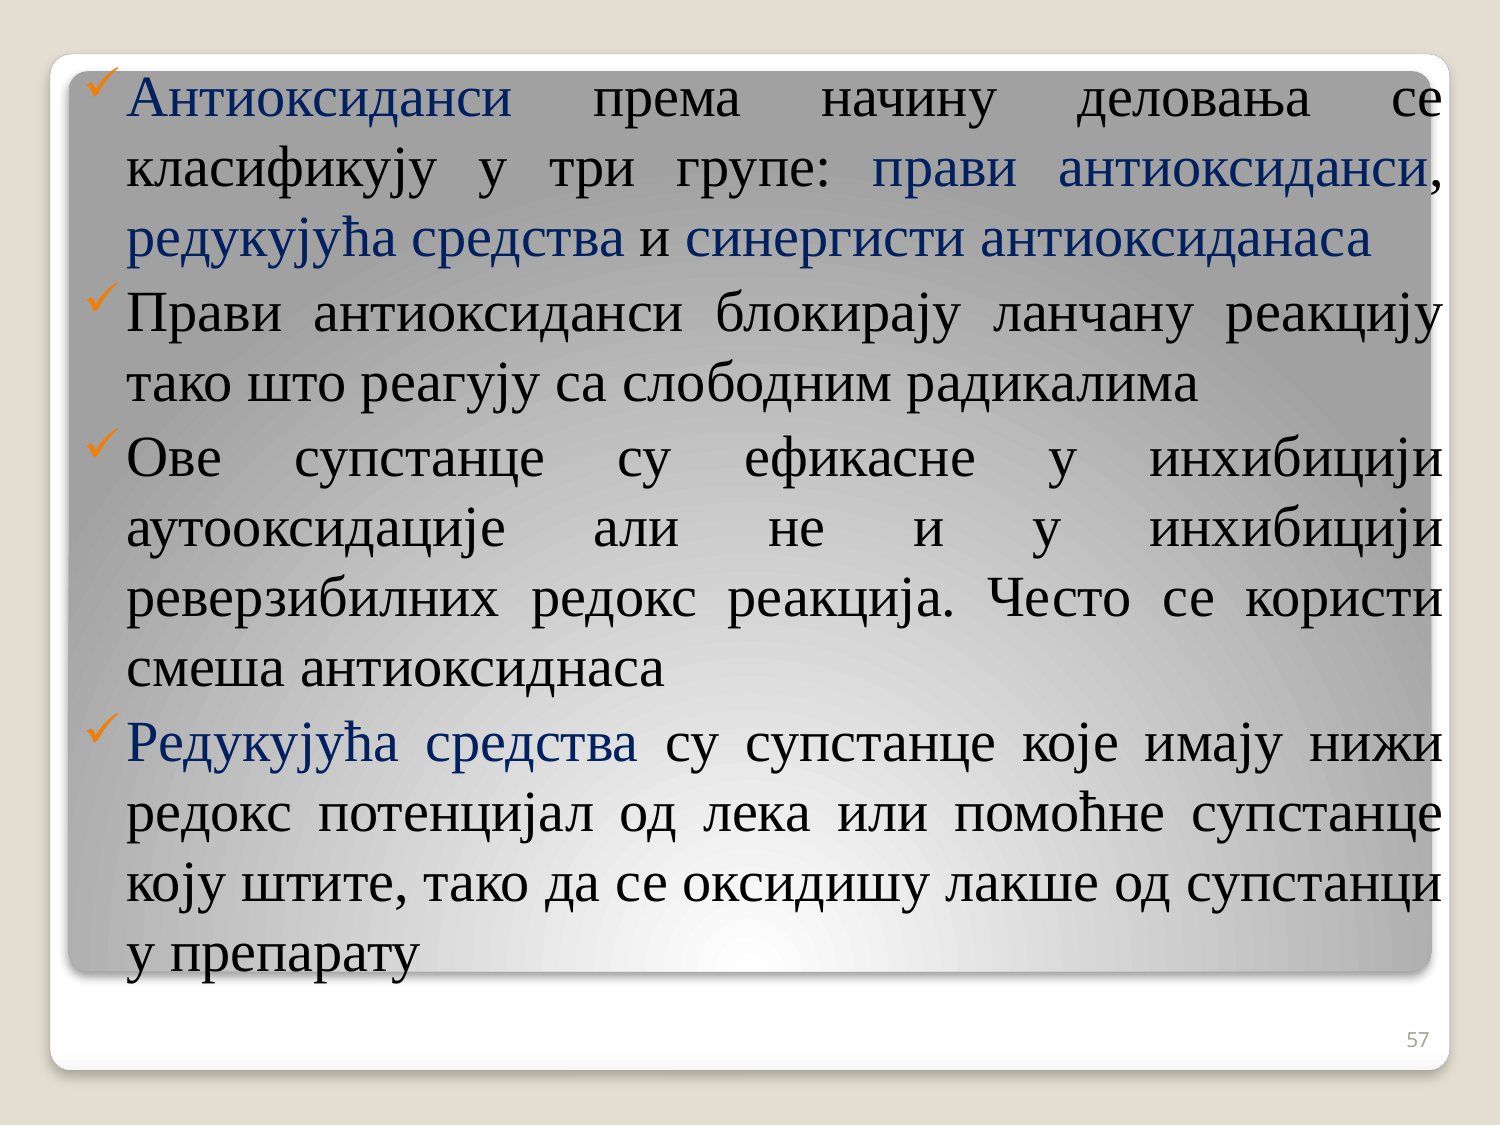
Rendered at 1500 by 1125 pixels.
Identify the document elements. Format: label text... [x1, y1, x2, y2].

slide_number 57 [1369, 1002, 1445, 1063]
list Антиоксиданси према начину деловања се класификују у три групе: прави антиоксиданси, редукујућа средства и синергисти антиоксиданаса Прави антиоксиданси блокирају ланчану реакцију тако што реагују са слободним радикалима Ове супстанце су ефикасне у инхибицији аутооксидације али не и у инхибицији реверзибилних редокс реакција. Често се користи смеша антиоксиднаса Редукујућа средства су супстанце које имају нижи редокс потенцијал од лека или помоћне супстанце коју штите, тако да се оксидишу лакше од супстанци у препарату [53, 42, 1459, 1071]
